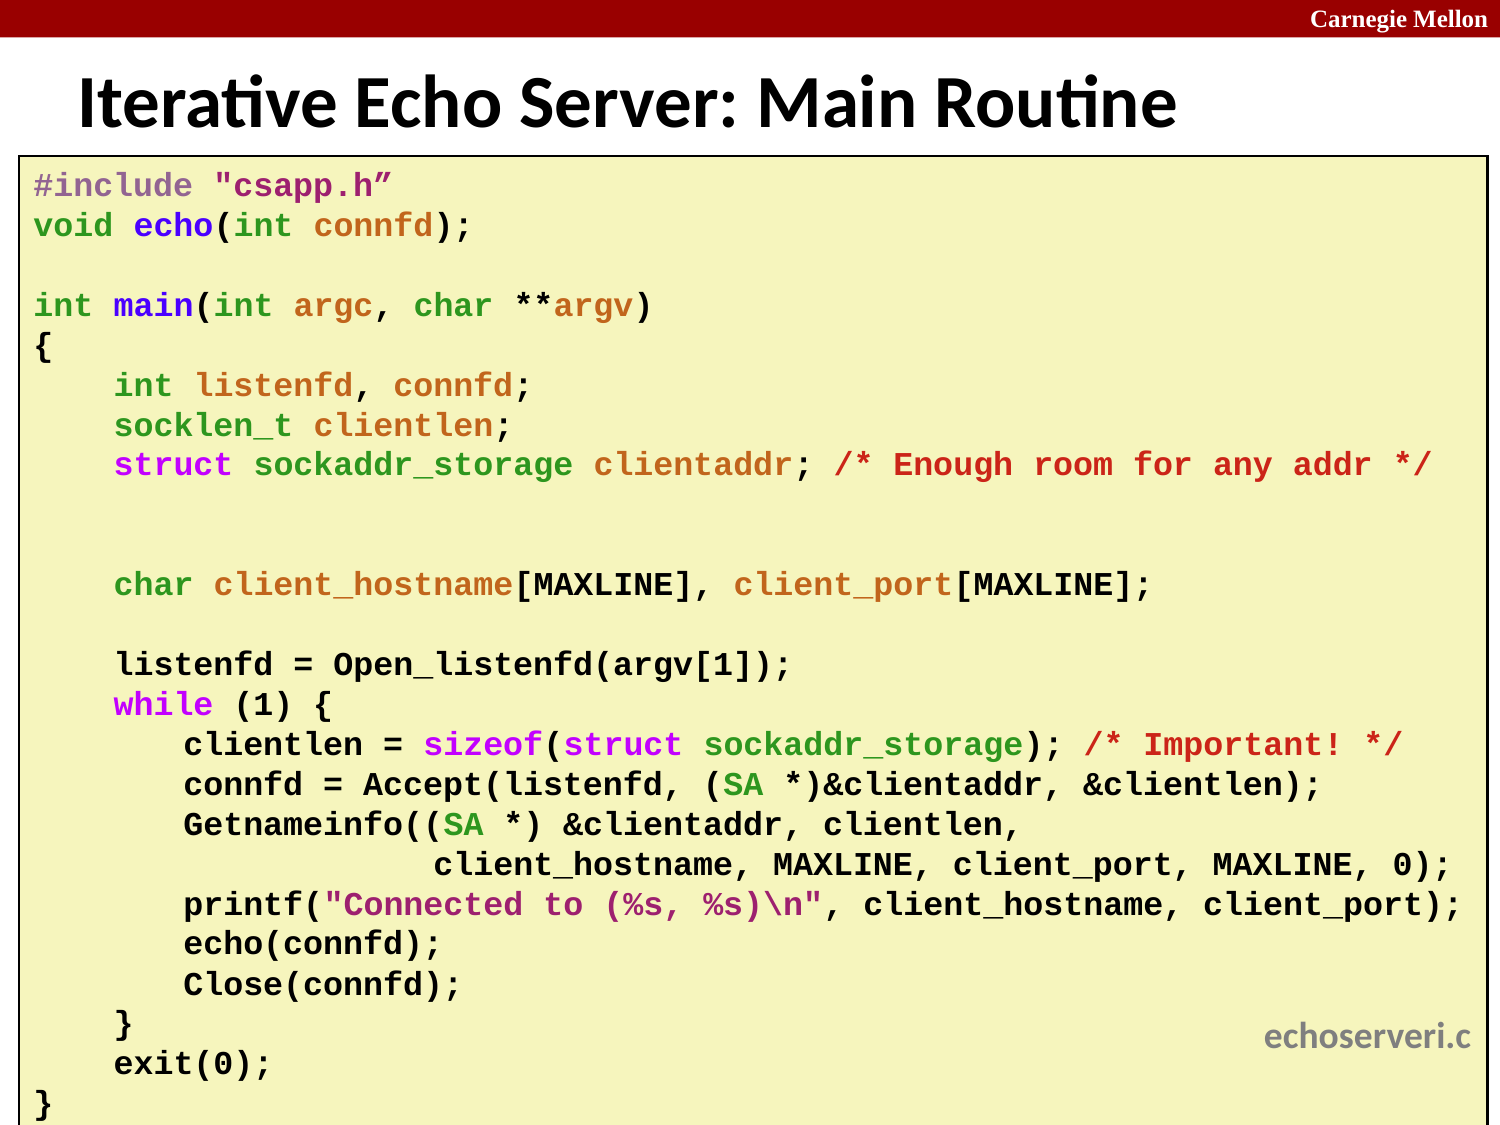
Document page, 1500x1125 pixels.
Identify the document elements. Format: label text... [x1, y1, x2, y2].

text_box #include "csapp.h” void echo(int connfd); int main(int argc, char **argv) { int listenfd, connfd; socklen_t clientlen; struct sockaddr_storage clientaddr; /* Enough room for any addr */ char client_hostname[MAXLINE], client_port[MAXLINE]; listenfd = Open_listenfd(argv[1]); while (1) { clientlen = sizeof(struct sockaddr_storage); /* Important! */ connfd = Accept(listenfd, (SA *)&clientaddr, &clientlen); Getnameinfo((SA *) &clientaddr, clientlen, client_hostname, MAXLINE, client_port, MAXLINE, 0); printf("Connected to (%s, %s)\n", client_hostname, client_port); echo(connfd); Close(connfd); } exit(0); } [18, 155, 1488, 1125]
text_box echoserveri.c [1249, 1003, 1487, 1064]
title Iterative Echo Server: Main Routine [62, 49, 1338, 145]
